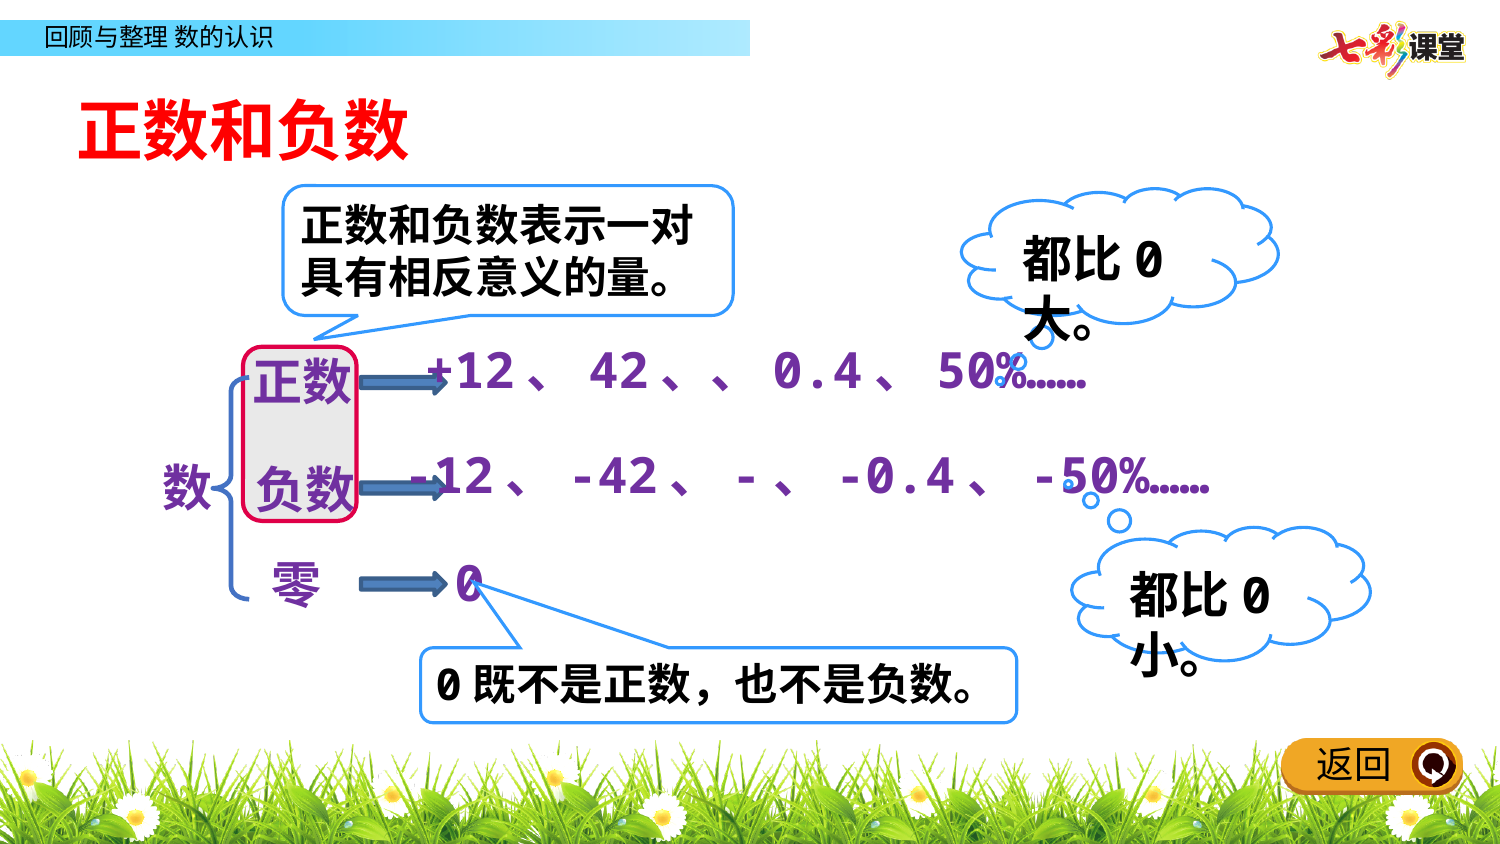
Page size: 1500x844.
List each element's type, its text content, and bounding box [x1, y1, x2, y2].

text_box [375, 570, 443, 598]
text_box 正数和负数表示一对具有相反意义的量。 [282, 185, 734, 340]
text_box [375, 474, 446, 502]
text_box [147, 343, 371, 622]
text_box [1281, 733, 1464, 795]
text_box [961, 187, 1279, 324]
picture [0, 740, 1500, 844]
text_box [375, 373, 448, 396]
text_box 正数和负数 [64, 67, 466, 175]
text_box 0 [443, 545, 496, 617]
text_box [1071, 526, 1371, 661]
picture [1316, 20, 1468, 80]
text_box 0既不是正数，也不是负数。 [420, 582, 1017, 723]
